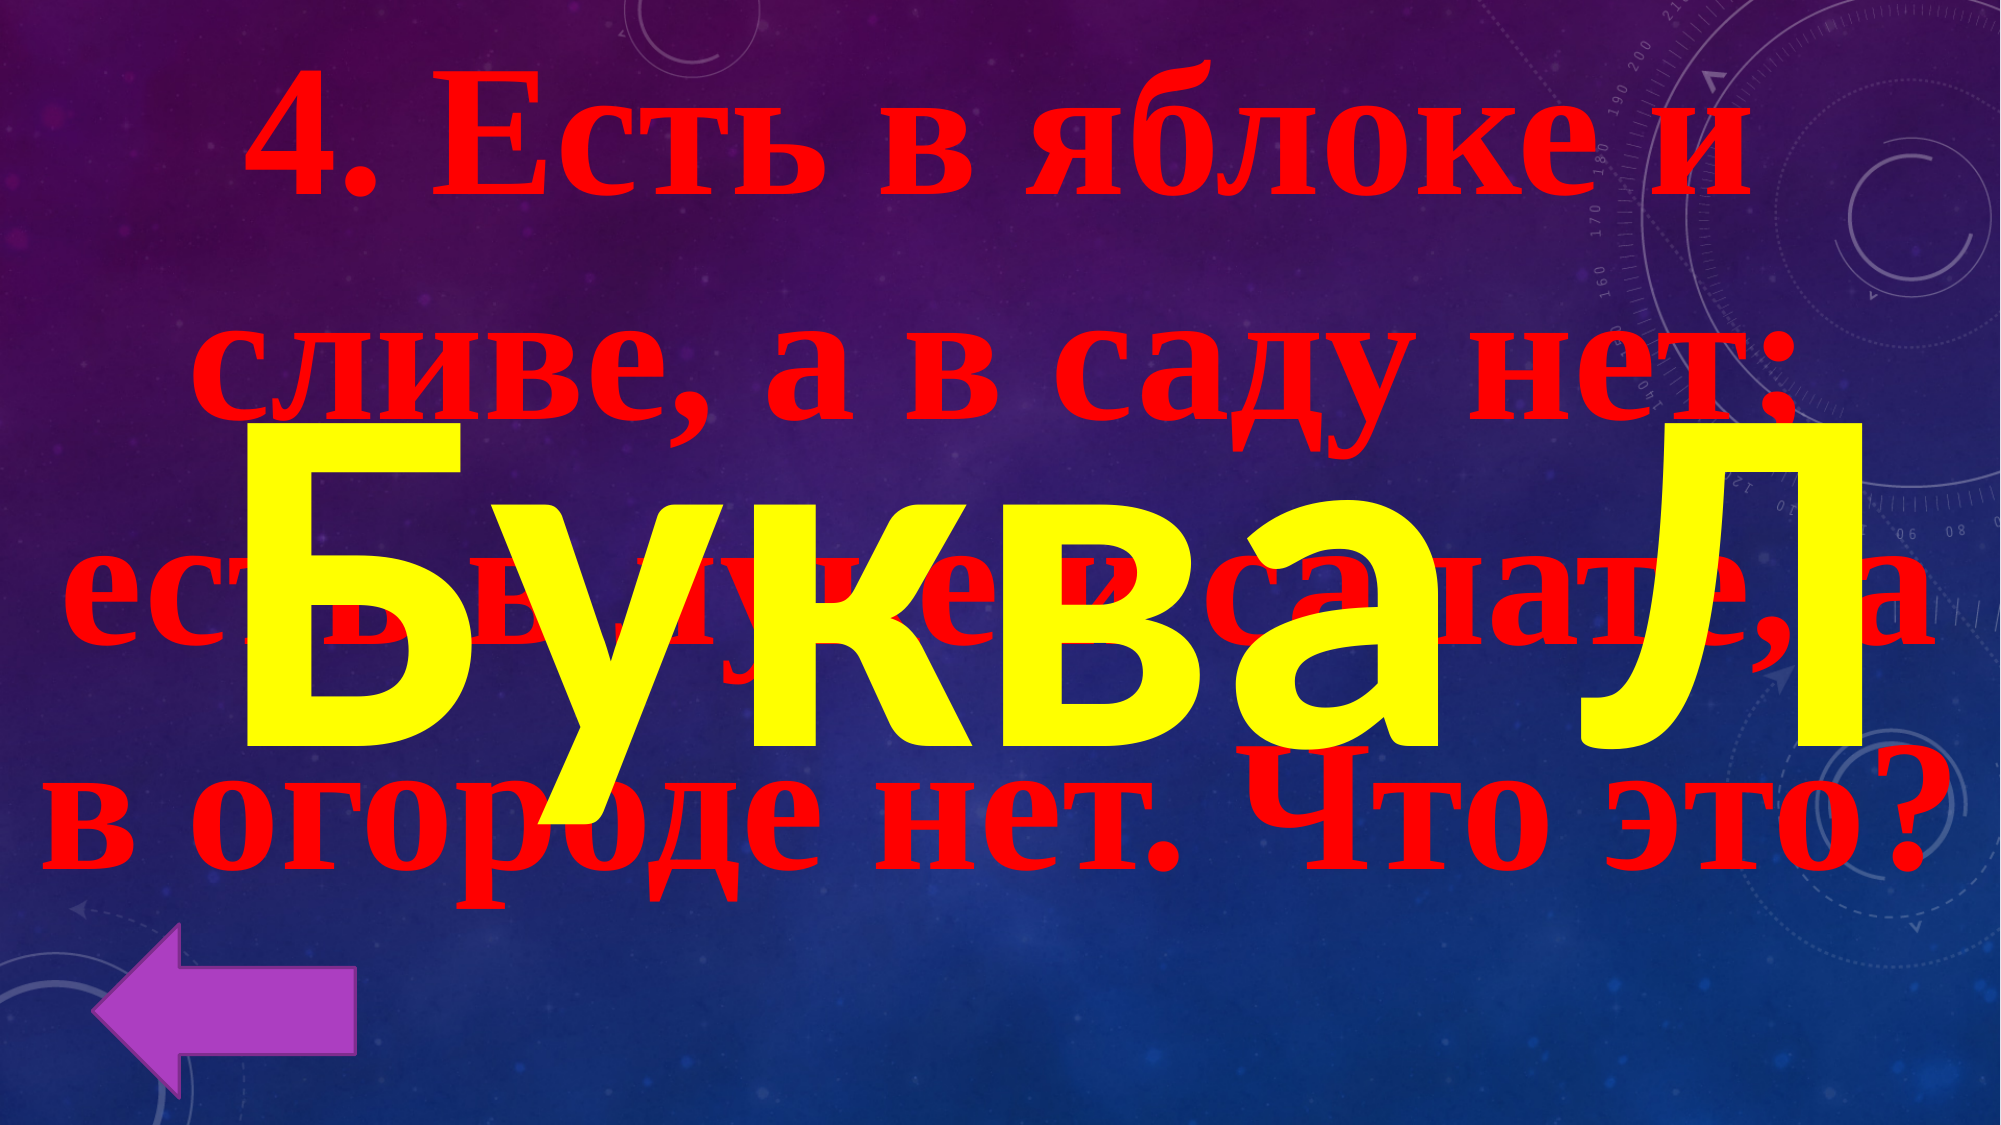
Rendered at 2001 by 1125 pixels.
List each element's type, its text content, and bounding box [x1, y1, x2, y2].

text_box Буква Л [92, 241, 1964, 854]
picture [0, 0, 2001, 1125]
text_box 4. Есть в яблоке и сливе, а в саду нет; есть в луке и салате, а в огороде нет. Что это? [0, 0, 2000, 915]
text_box [91, 922, 357, 1100]
